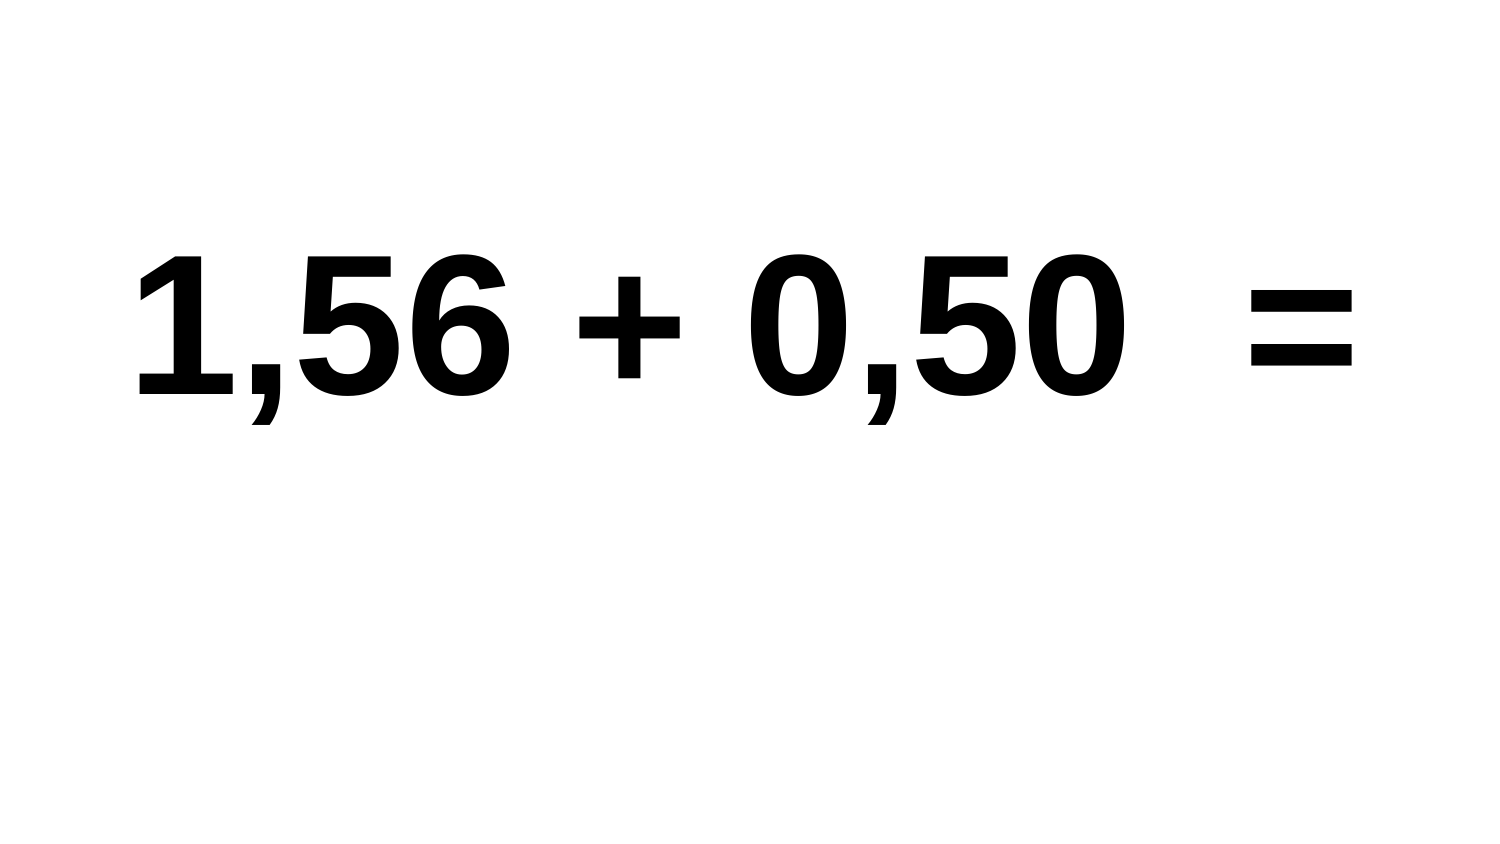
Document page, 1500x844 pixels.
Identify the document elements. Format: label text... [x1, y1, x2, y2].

text_box 1,56 + 0,50 = [112, 259, 1388, 450]
